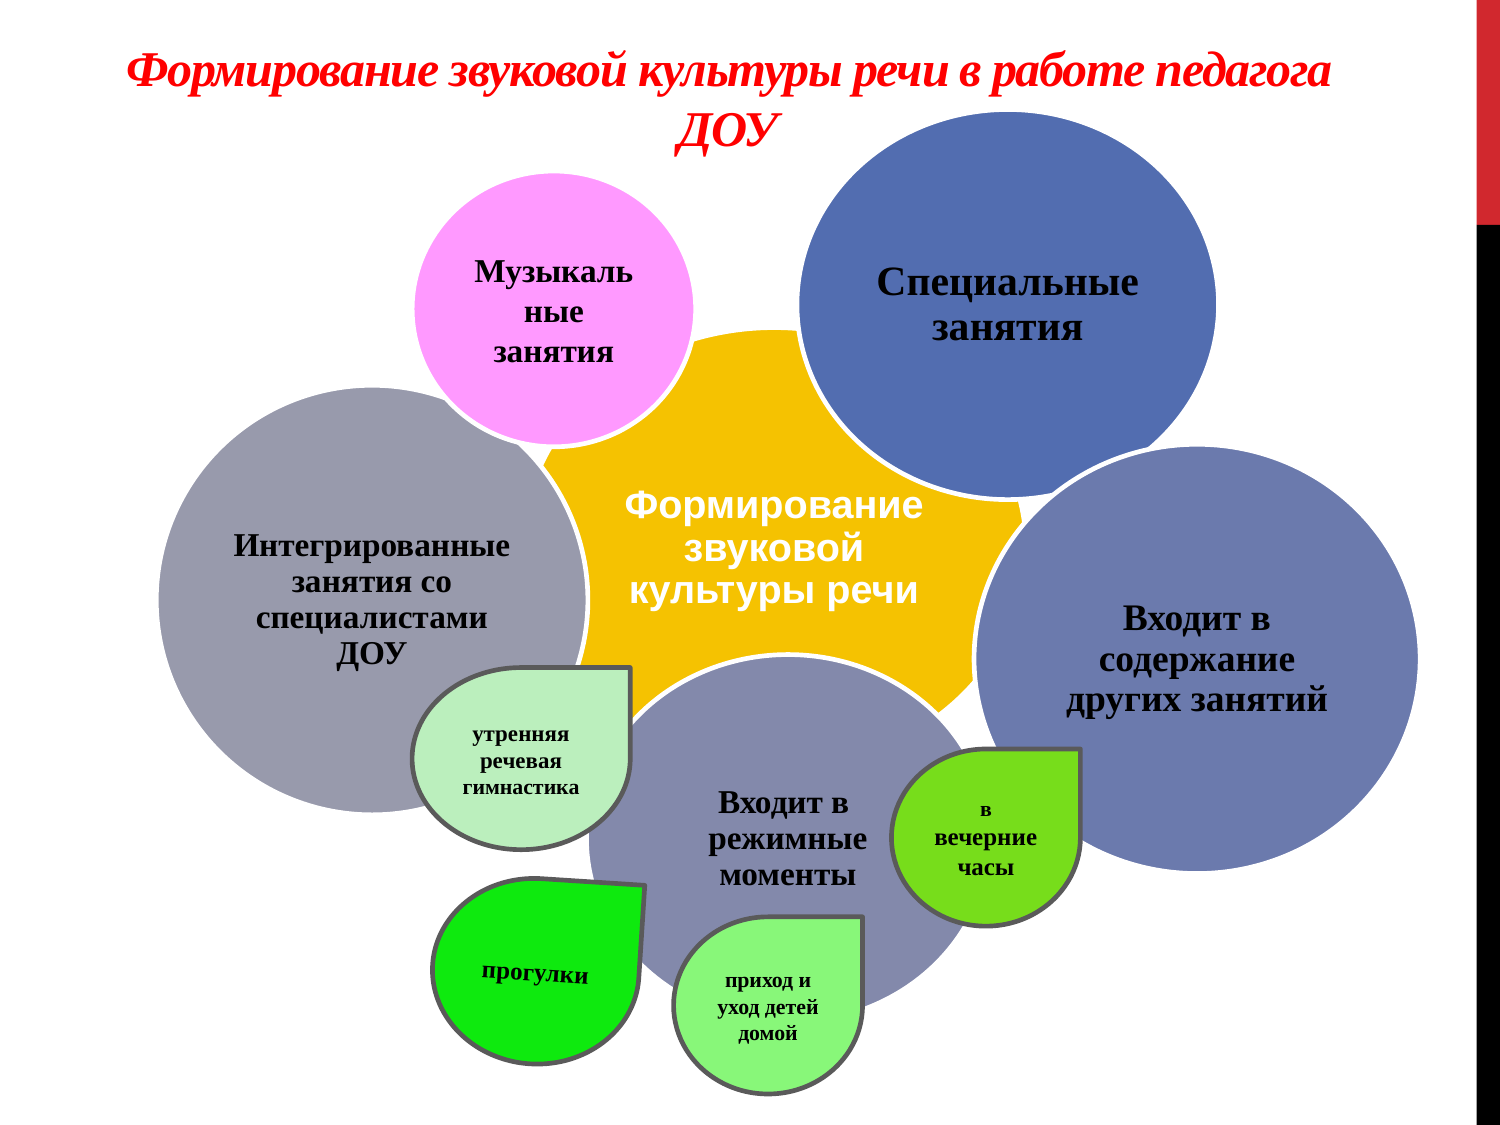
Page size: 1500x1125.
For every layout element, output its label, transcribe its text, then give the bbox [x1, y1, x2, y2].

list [155, 90, 1421, 1125]
title Формирование звуковой культуры речи в работе педагога ДОУ [81, 21, 1376, 225]
